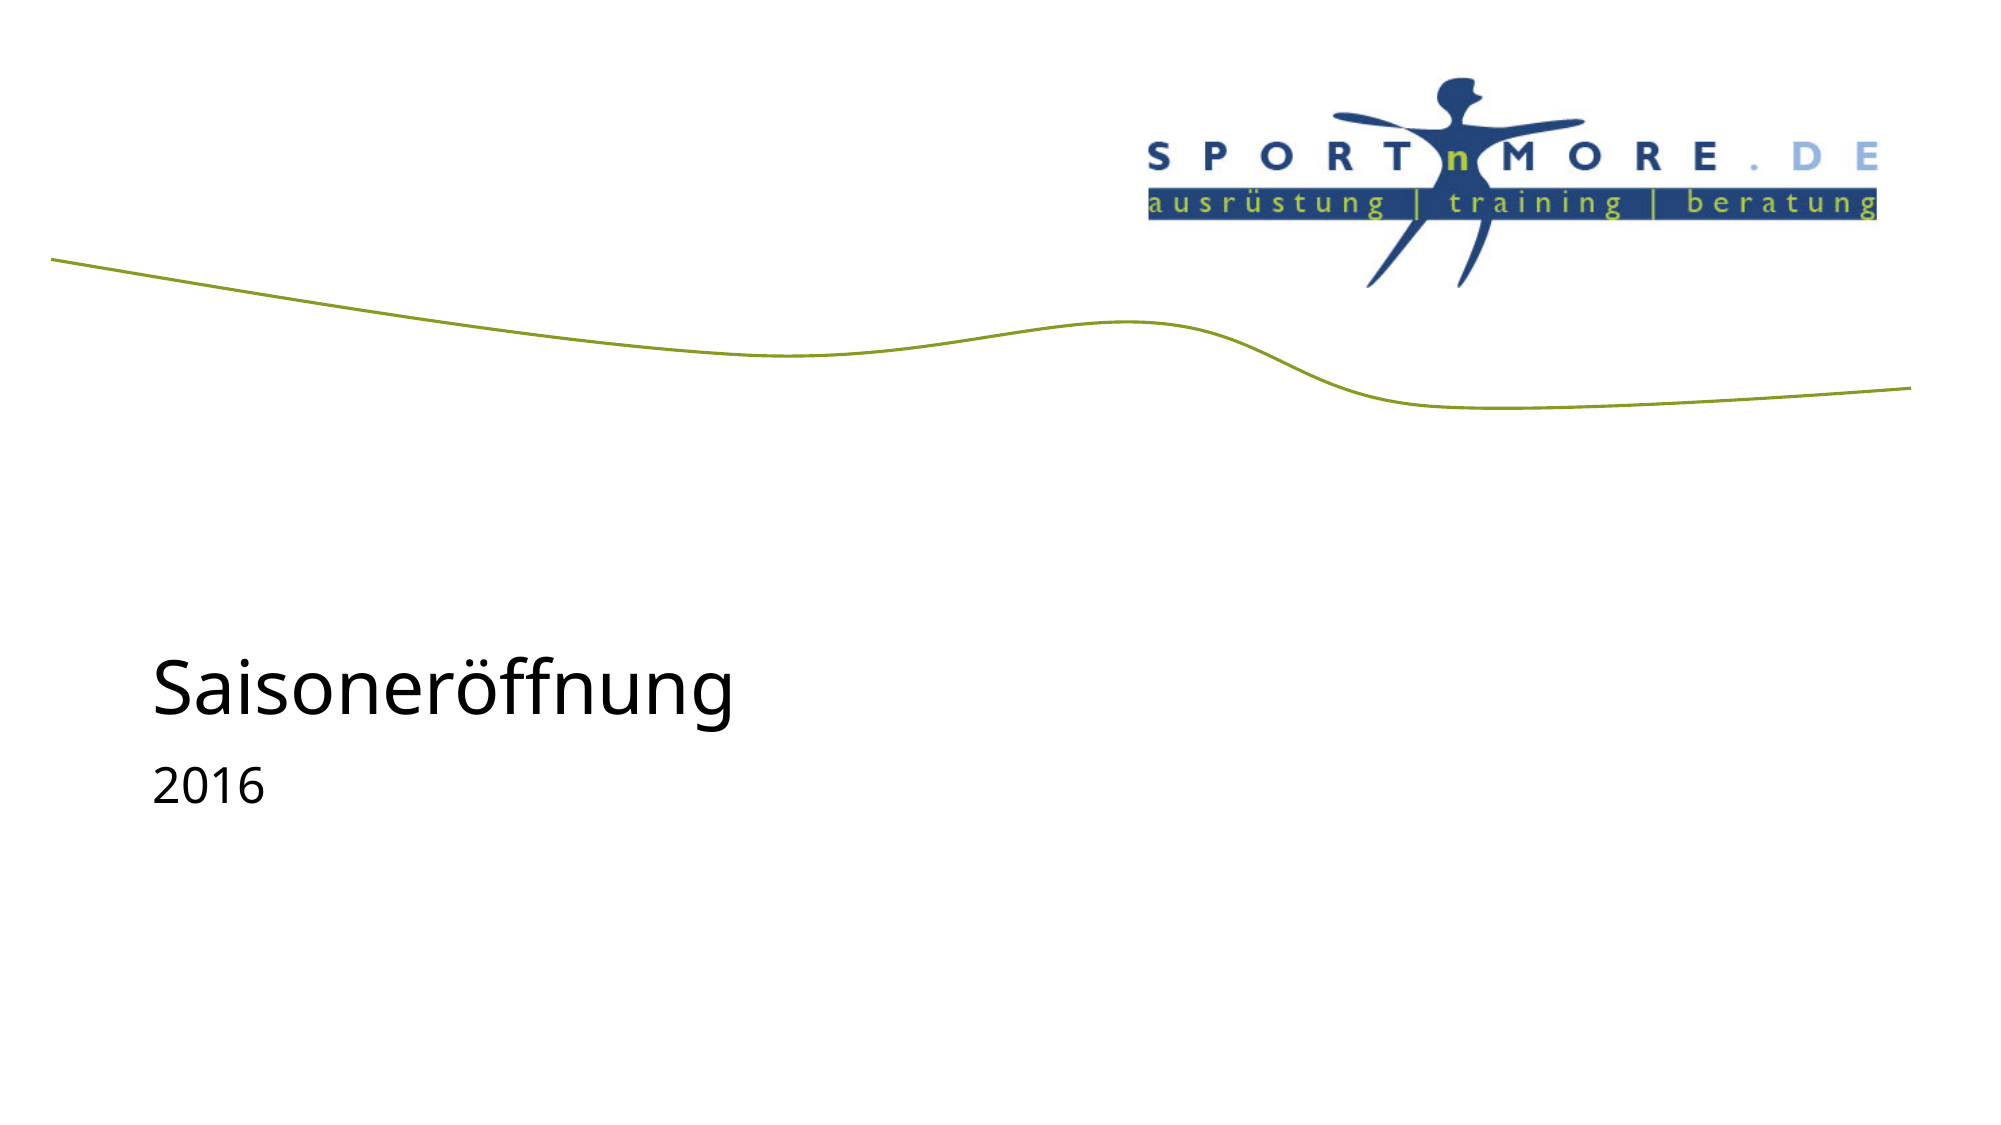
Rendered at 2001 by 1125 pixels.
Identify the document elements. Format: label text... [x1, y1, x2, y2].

title Saisoneröffnung [137, 372, 1863, 739]
subtitle 2016 [137, 753, 1863, 959]
picture [1146, 77, 1912, 288]
